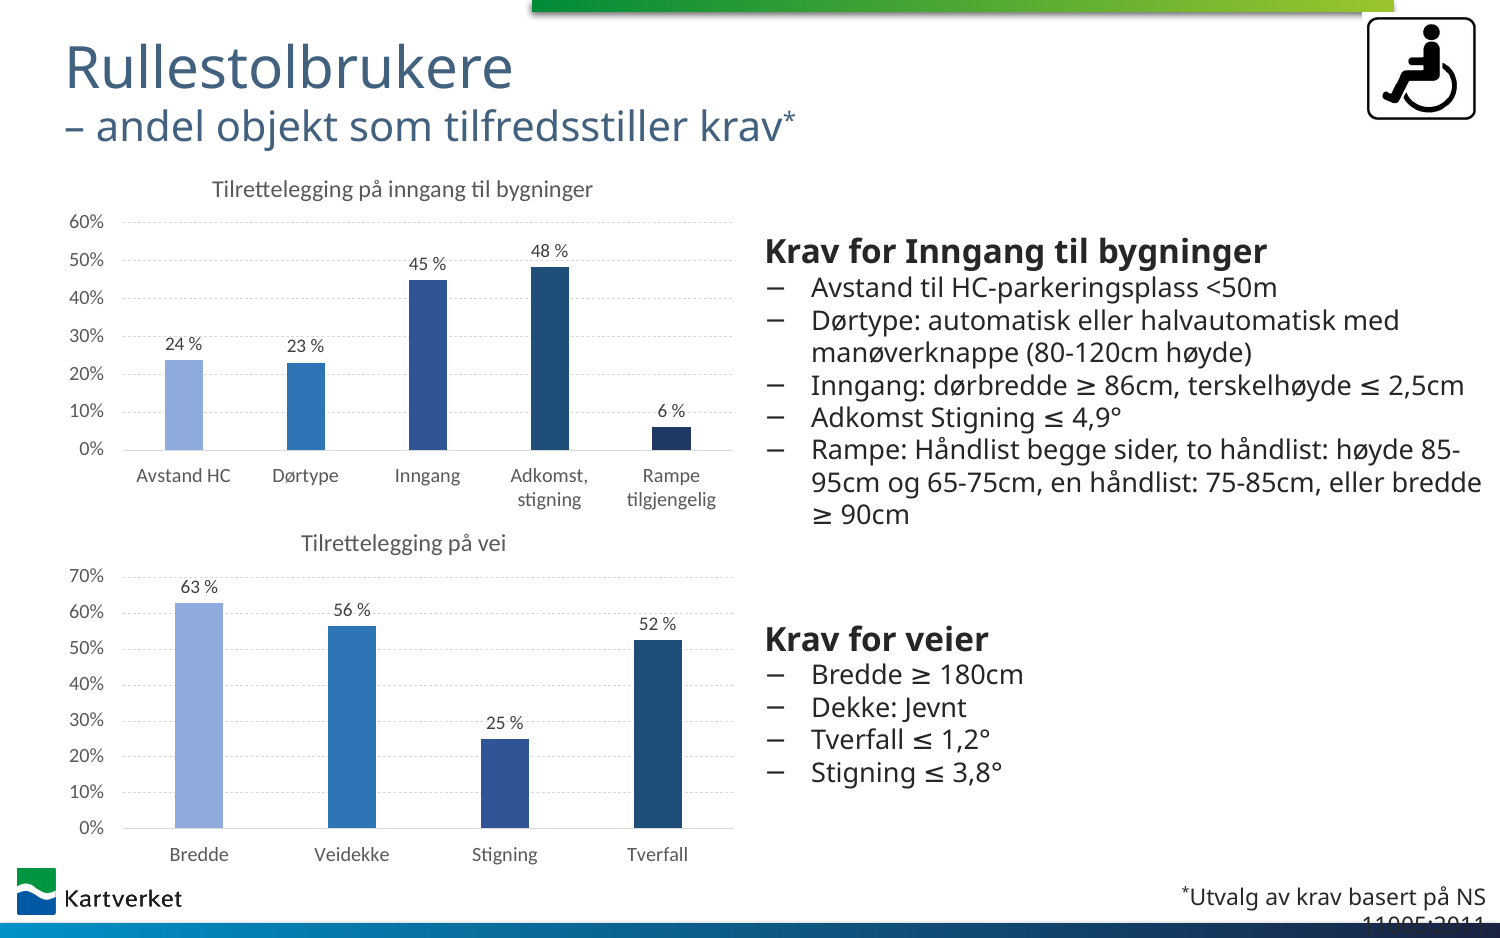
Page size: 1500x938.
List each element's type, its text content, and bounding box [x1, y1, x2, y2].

picture [62, 166, 744, 519]
text_box Rullestolbrukere – andel objekt som tilfredsstiller krav* [49, 25, 1431, 158]
picture [62, 520, 746, 874]
picture [1362, 12, 1481, 126]
text_box *Utvalg av krav basert på NS 11005:2011 [1068, 873, 1500, 938]
text_box Krav for veier Bredde ≥ 180cm Dekke: Jevnt Tverfall ≤ 1,2° Stigning ≤ 3,8° [749, 610, 1500, 795]
text_box Krav for Inngang til bygninger Avstand til HC-parkeringsplass <50m Dørtype: automatisk eller halvautomatisk med manøverknappe (80-120cm høyde) Inngang: dørbredde ≥ 86cm, terskelhøyde ≤ 2,5cm Adkomst Stigning ≤ 4,9° Rampe: Håndlist begge sider, to håndlist: høyde 85-95cm og 65-75cm, en håndlist: 75-85cm, eller bredde ≥ 90cm [749, 223, 1500, 538]
